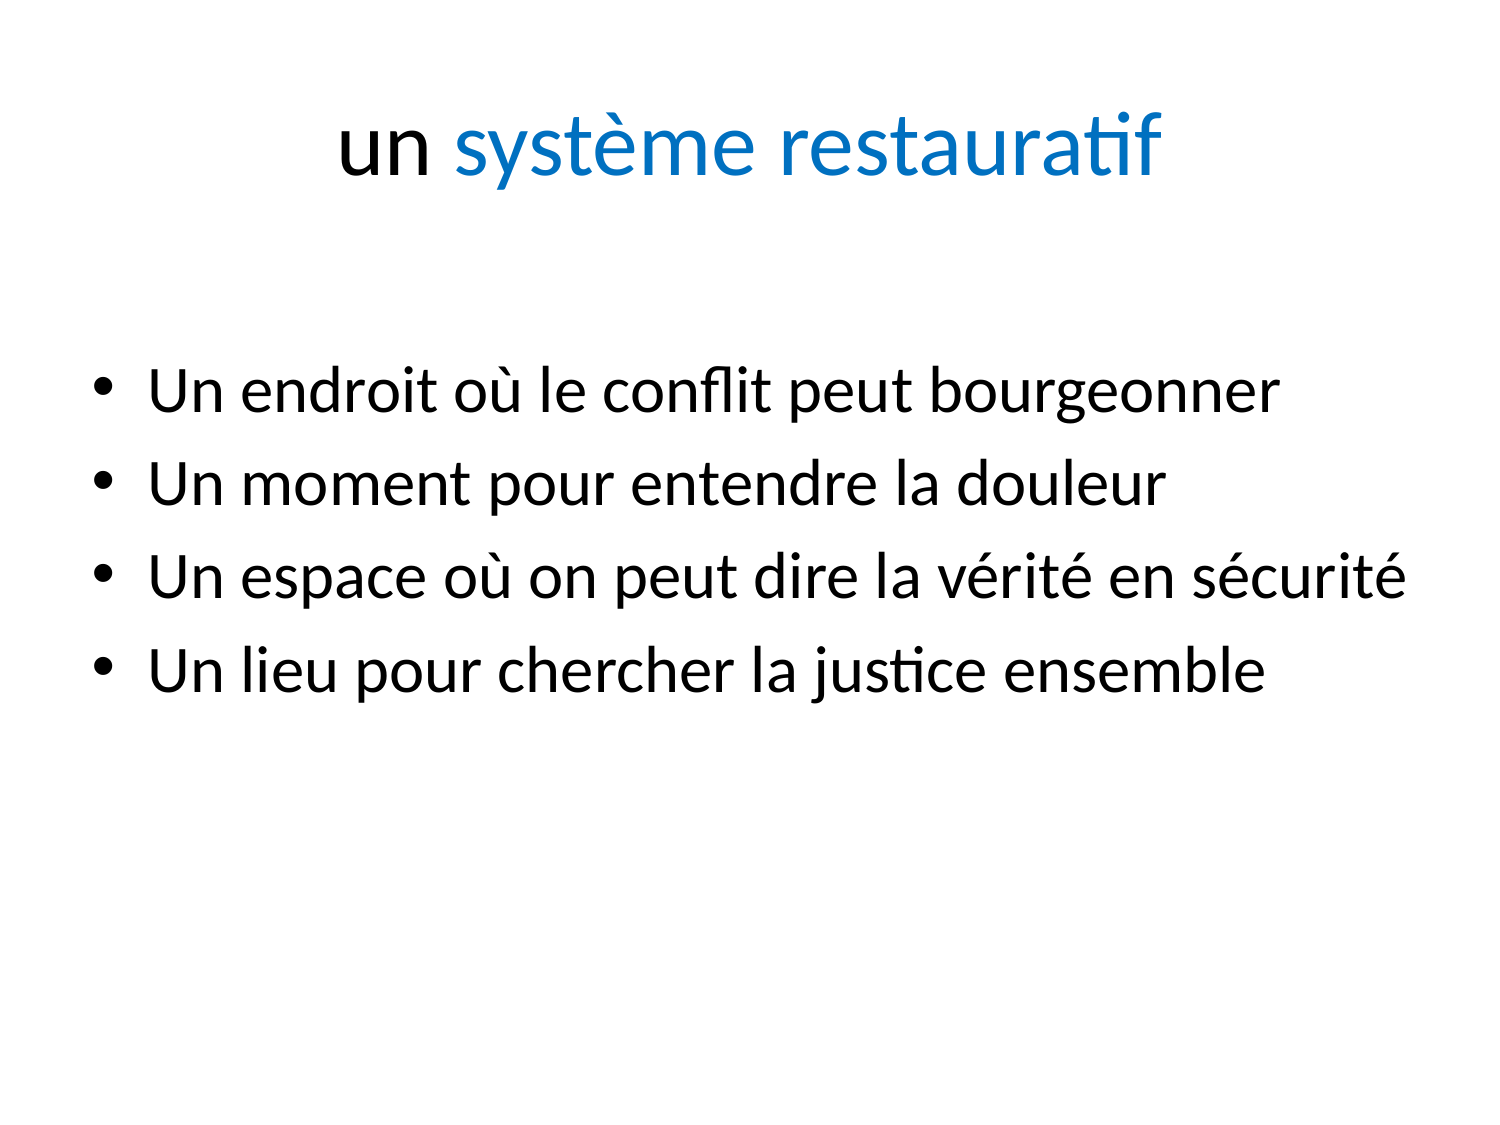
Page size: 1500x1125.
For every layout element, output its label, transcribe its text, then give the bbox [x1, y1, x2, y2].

list Un endroit où le conflit peut bourgeonner Un moment pour entendre la douleur Un espace où on peut dire la vérité en sécurité Un lieu pour chercher la justice ensemble [76, 338, 1427, 1081]
title un système restauratif [75, 45, 1425, 233]
